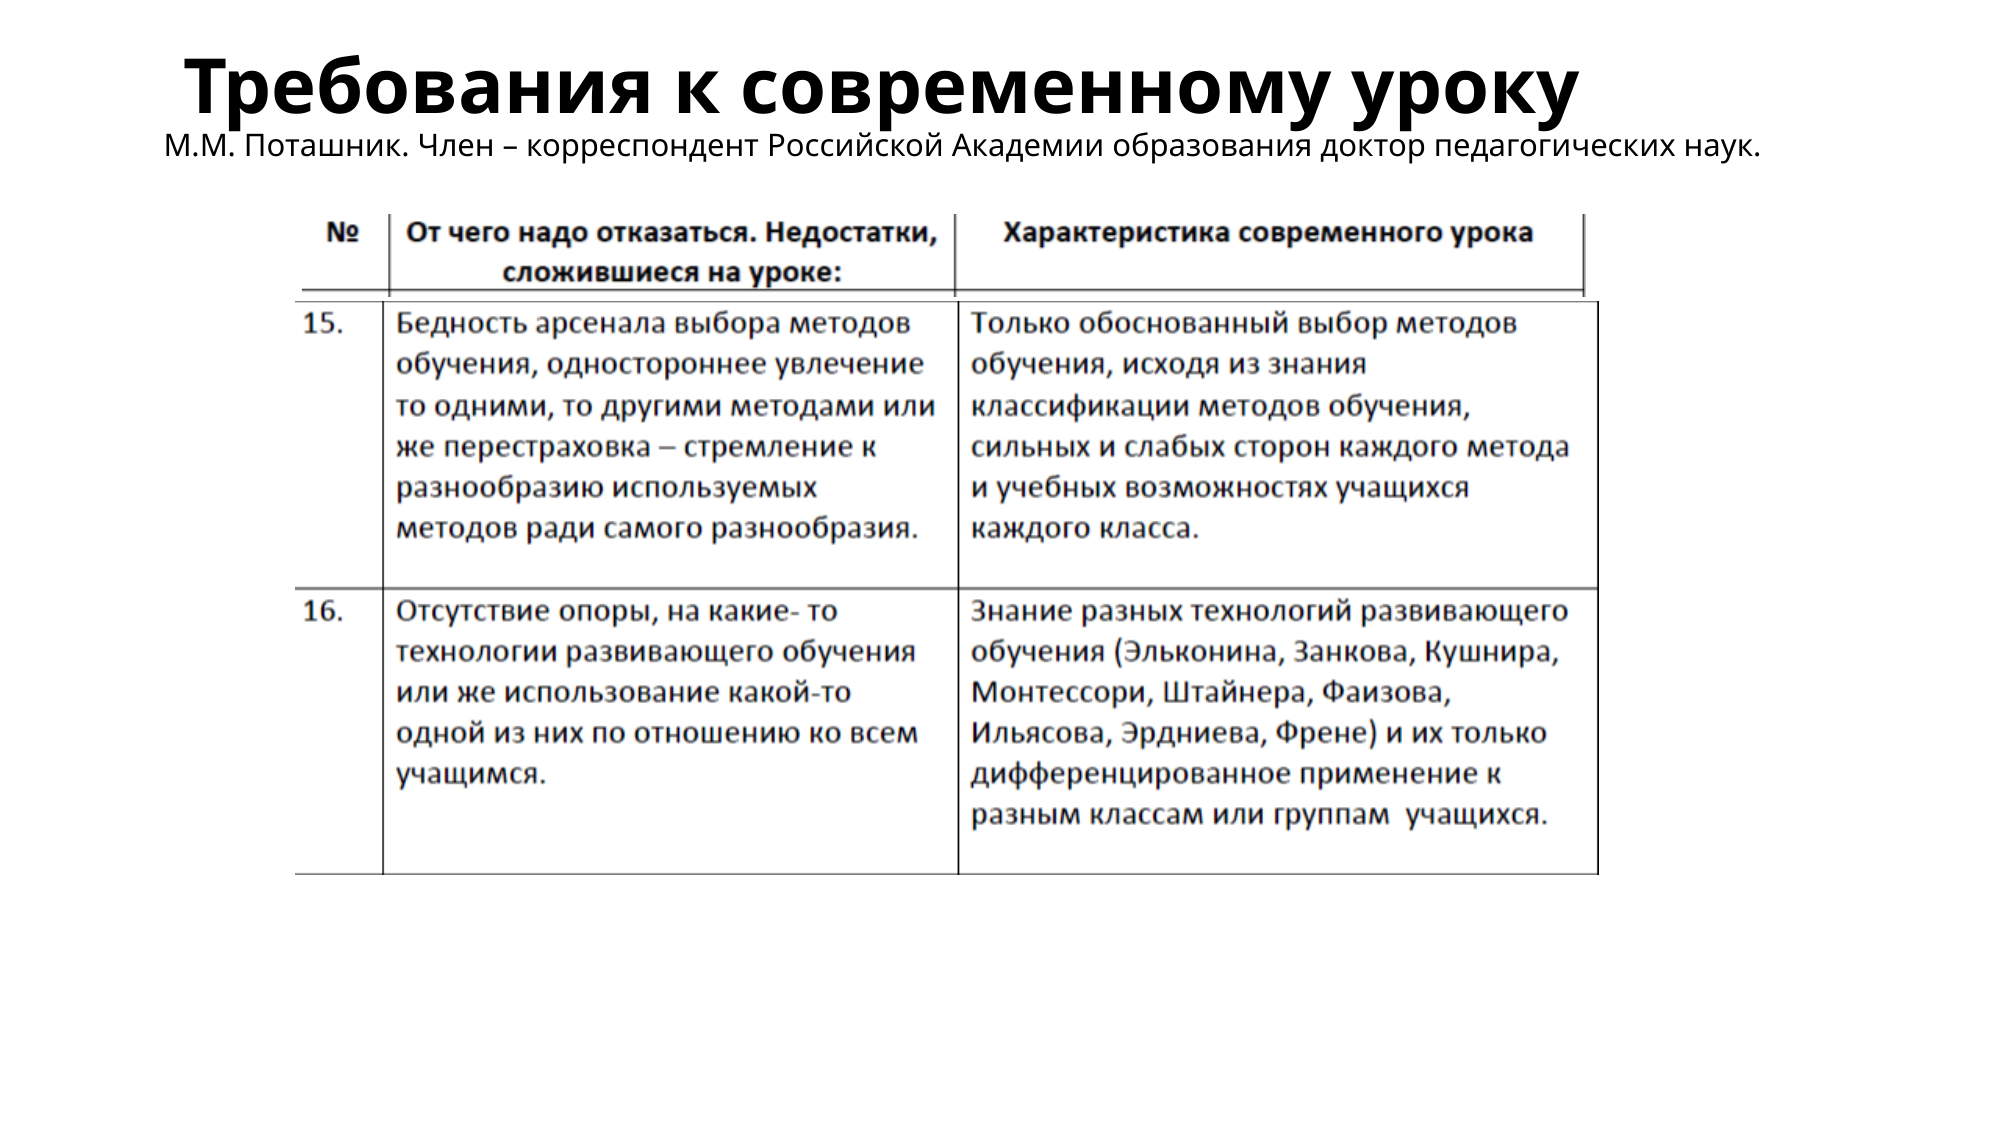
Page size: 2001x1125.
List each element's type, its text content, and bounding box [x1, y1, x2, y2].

title Требования к современному уроку М.М. Поташник. Член – корреспондент Российской Академии образования доктор педагогических наук. [148, 0, 1874, 174]
picture [301, 214, 1586, 297]
picture [295, 301, 1599, 875]
